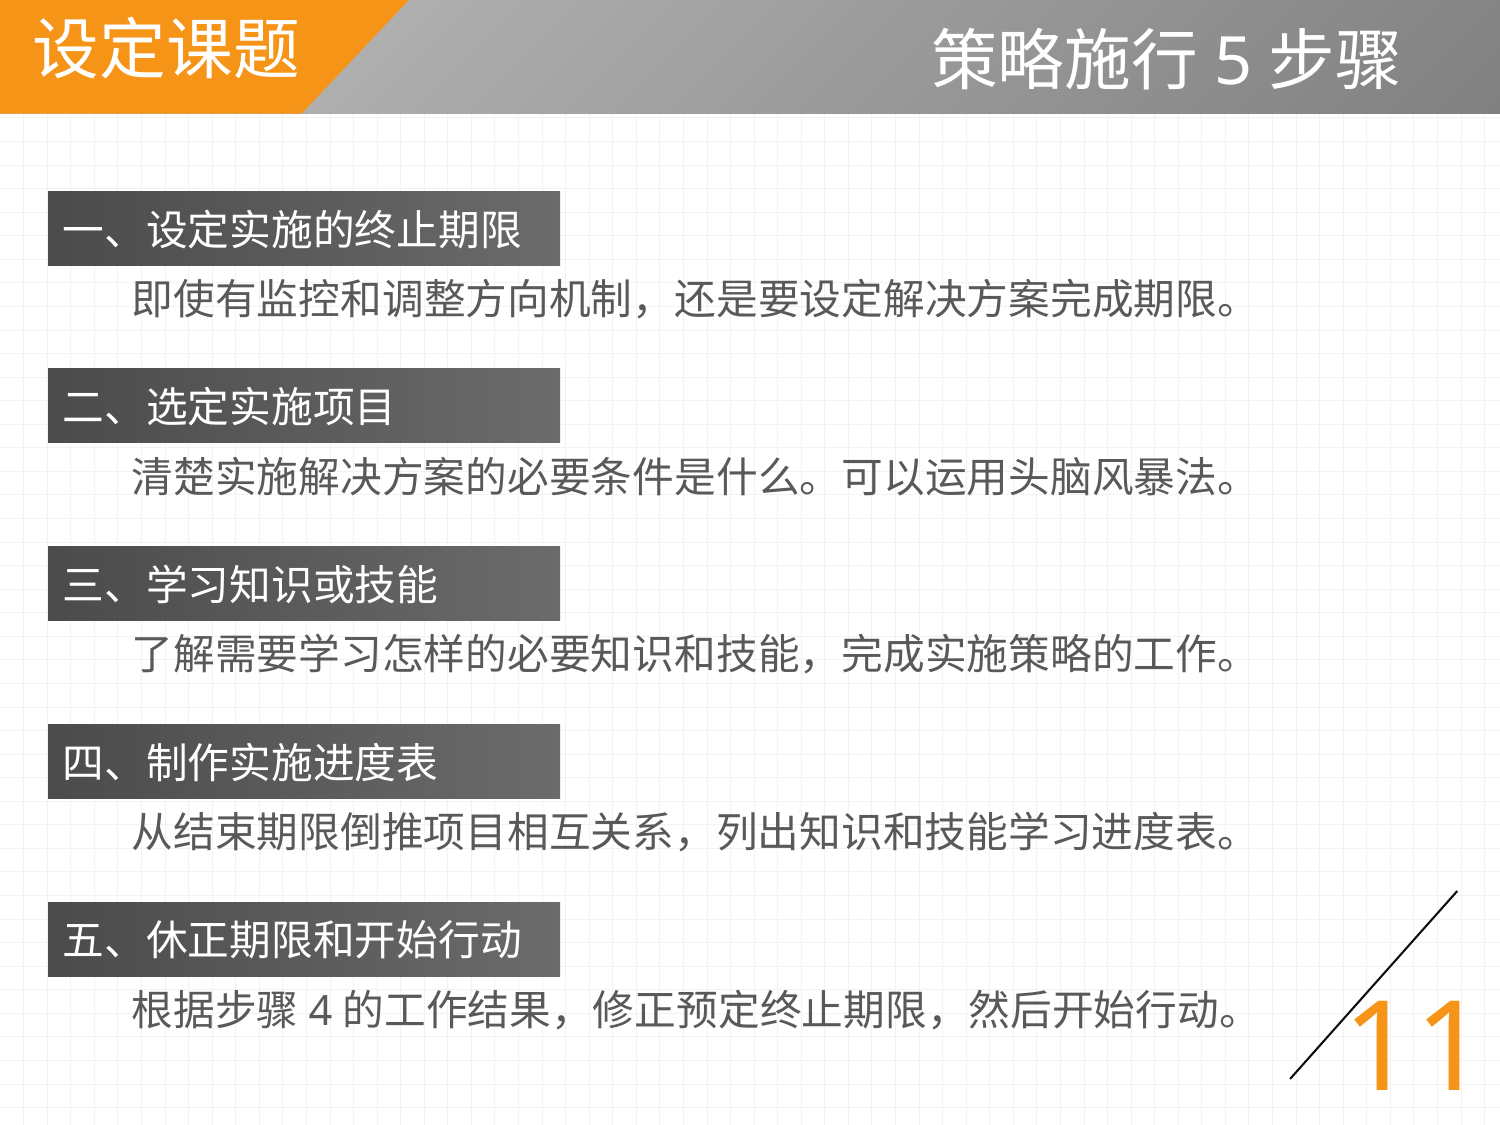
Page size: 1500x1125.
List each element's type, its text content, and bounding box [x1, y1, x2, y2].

text_box 策略施行5步骤 [564, 5, 1417, 110]
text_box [47, 190, 1483, 1042]
text_box 11 [1328, 958, 1500, 1124]
text_box 设定课题 [18, 0, 384, 95]
